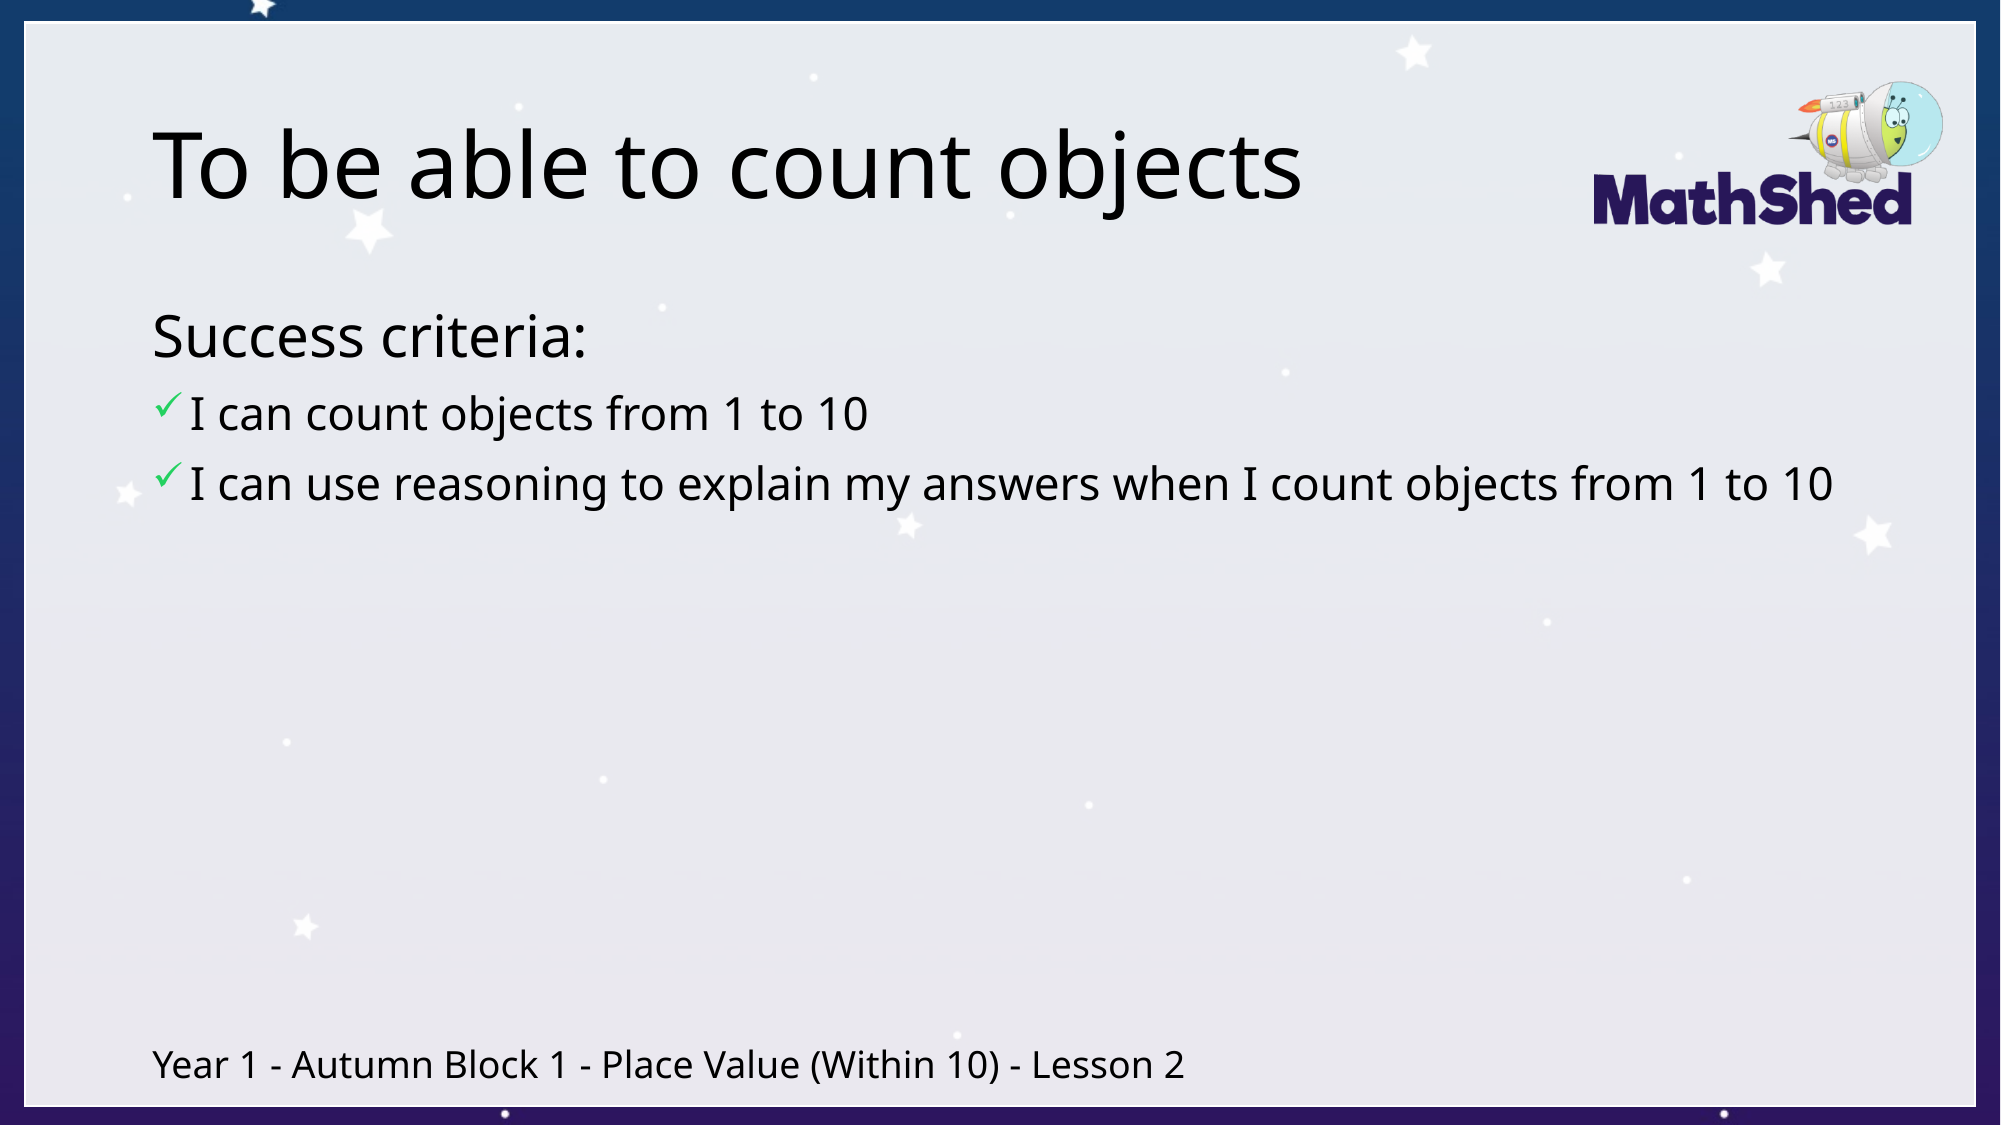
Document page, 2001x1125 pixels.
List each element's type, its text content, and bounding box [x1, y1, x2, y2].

picture [0, 0, 2001, 1125]
title To be able to count objects [137, 59, 1578, 278]
list Success criteria: I can count objects from 1 to 10 I can use reasoning to explain my answers when I count objects from 1 to 10 [137, 299, 1863, 1014]
footer Year 1 - Autumn Block 1 - Place Value (Within 10) - Lesson 2 [137, 1033, 1863, 1093]
